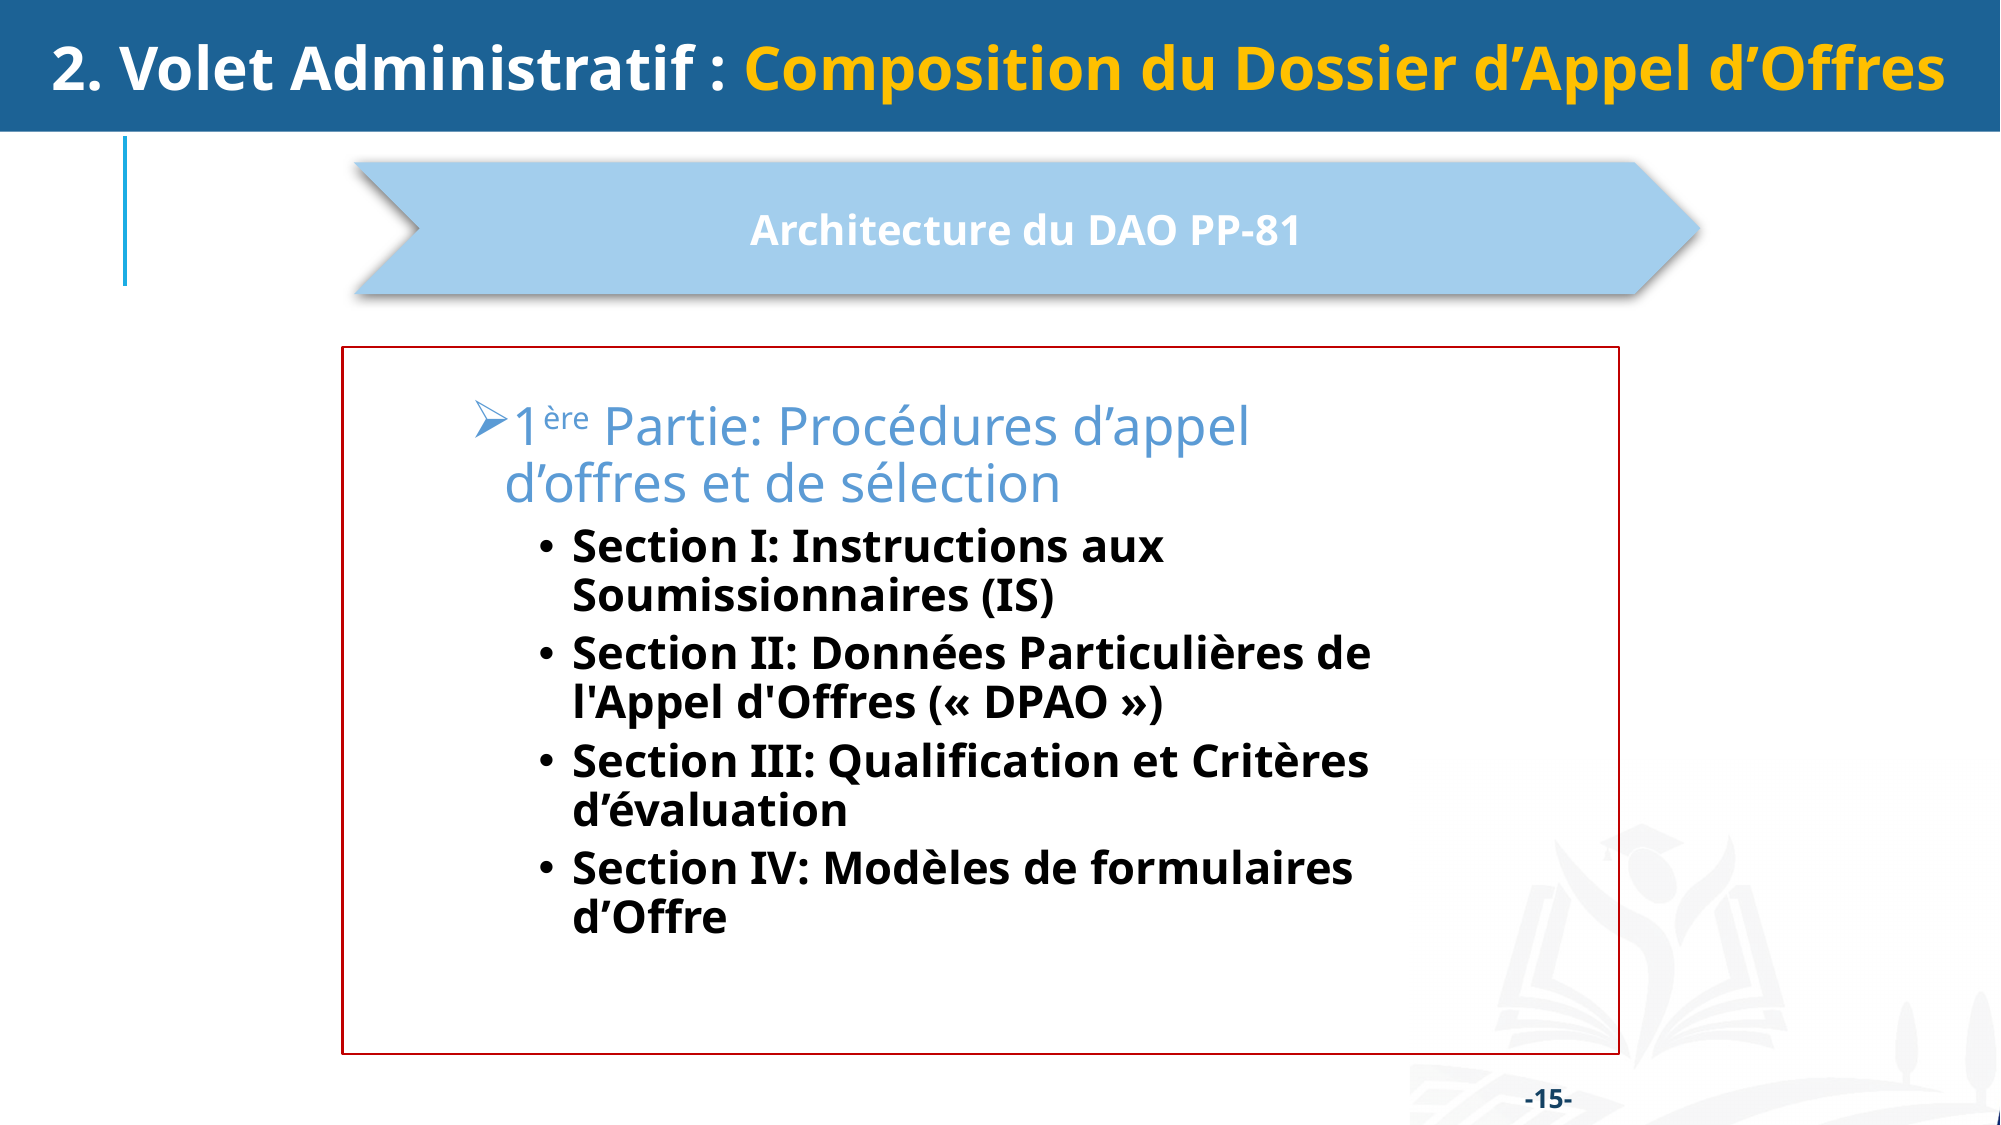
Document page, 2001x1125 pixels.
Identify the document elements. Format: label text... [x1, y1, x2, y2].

text_box 1ère Partie: Procédures d’appel d’offres et de sélection Section I: Instructions aux Soumissionnaires (IS) Section II: Données Particulières de l'Appel d'Offres (« DPAO ») Section III: Qualification et Critères d’évaluation Section IV: Modèles de formulaires d’Offre [455, 392, 1456, 951]
text_box [341, 346, 1620, 1055]
text_box Architecture du DAO PP-81 [353, 162, 1701, 295]
text_box 2. Volet Administratif : Composition du Dossier d’Appel d’Offres [0, 0, 2000, 133]
picture [1409, 759, 2000, 1125]
